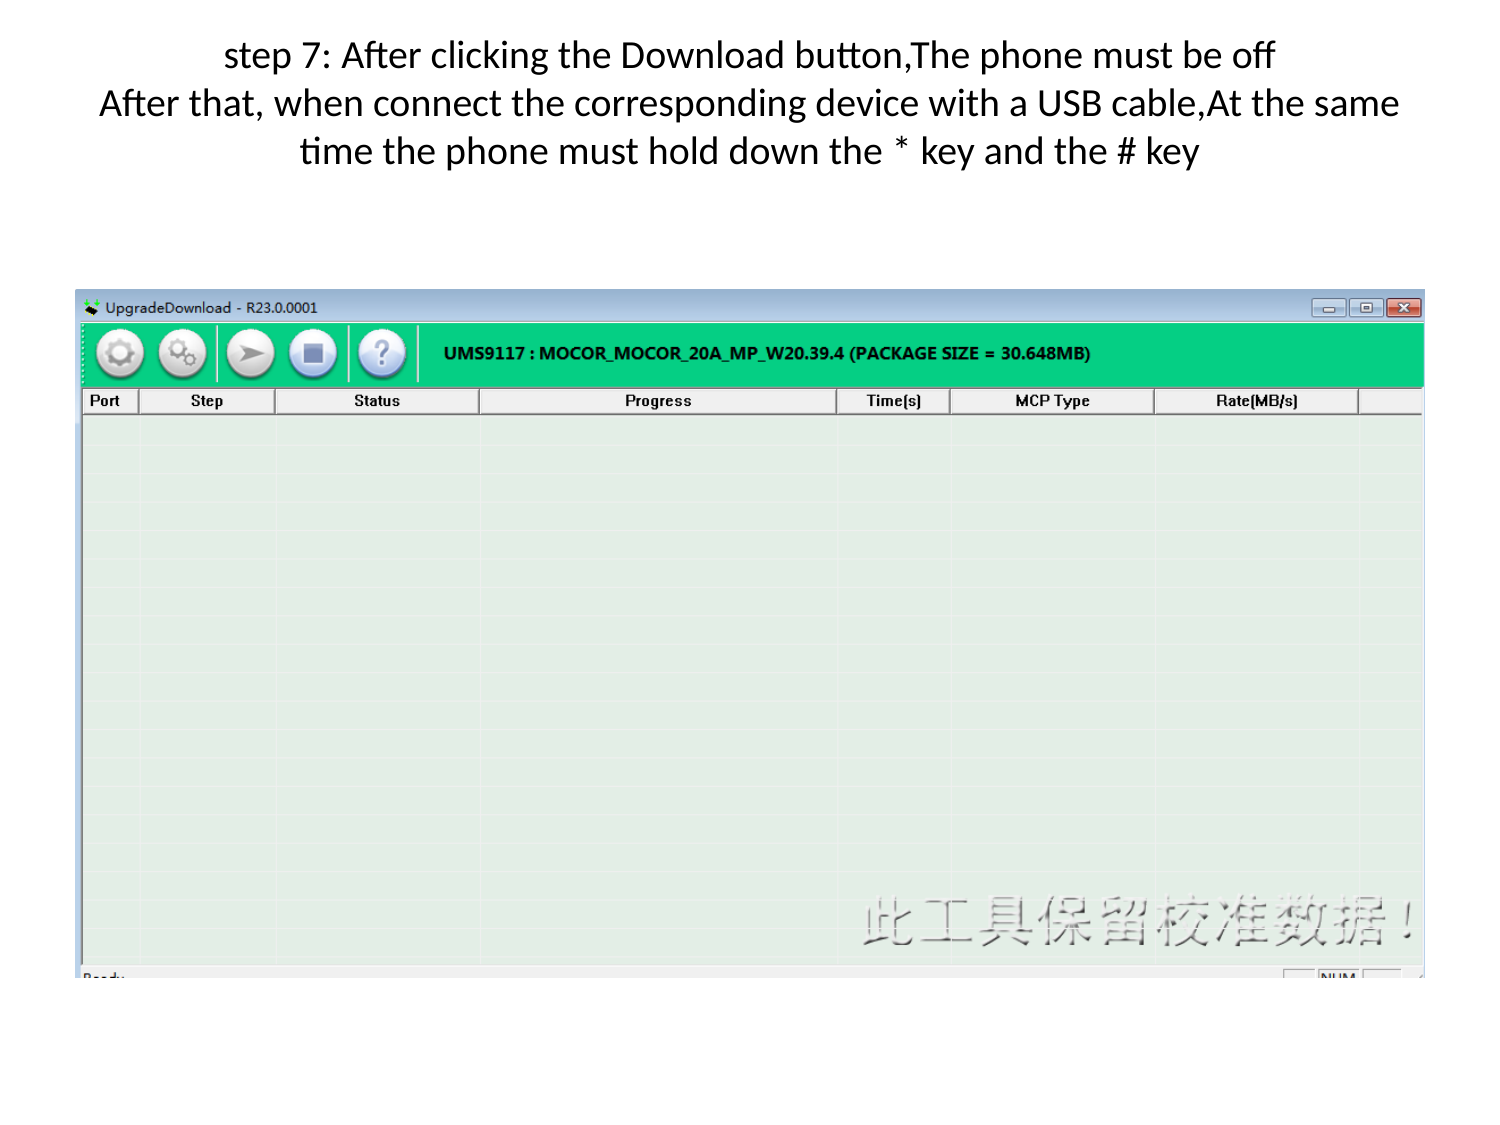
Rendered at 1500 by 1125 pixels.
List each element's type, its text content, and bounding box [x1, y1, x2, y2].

title step 7: After clicking the Download button,The phone must be off After that, when connect the corresponding device with a USB cable,At the same time the phone must hold down the * key and the # key [75, 19, 1425, 242]
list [74, 289, 1426, 978]
